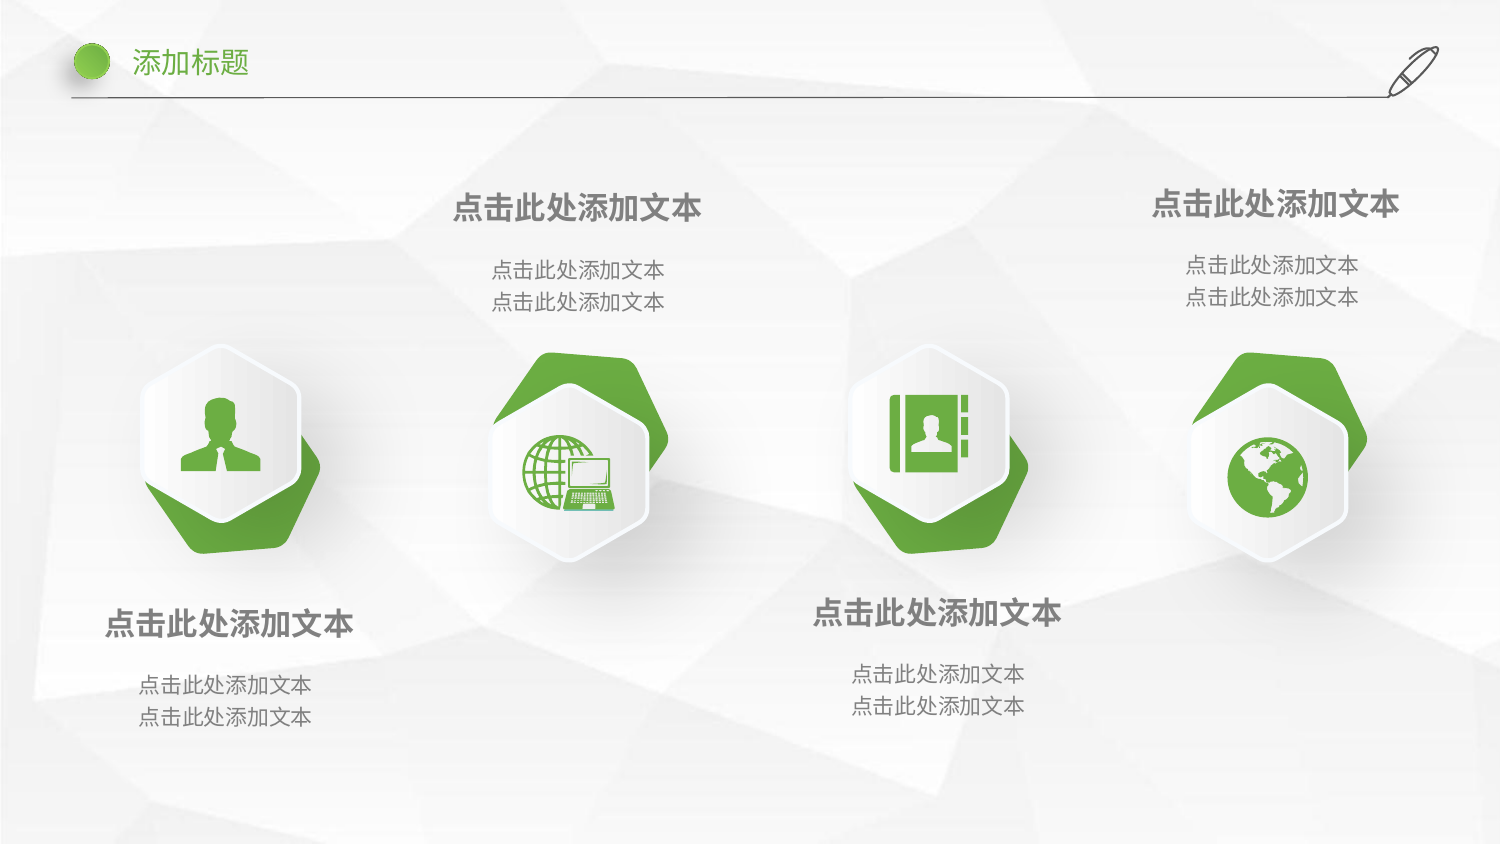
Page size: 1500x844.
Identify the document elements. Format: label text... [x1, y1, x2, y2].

text_box [1388, 47, 1439, 98]
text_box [850, 345, 1008, 521]
text_box 点击此处添加文本 [89, 596, 370, 649]
text_box 点击此处添加文本 [797, 585, 1078, 638]
text_box [648, 390, 654, 401]
text_box 点击此处添加文本 [437, 181, 718, 234]
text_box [142, 345, 300, 521]
text_box [1216, 351, 1345, 385]
text_box [1347, 390, 1353, 401]
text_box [490, 385, 648, 561]
picture [0, 0, 1500, 844]
text_box [518, 351, 646, 385]
text_box 点击此处添加文本 点击此处添加文本 [476, 244, 681, 323]
text_box 点击此处添加文本 [1136, 176, 1417, 229]
text_box 点击此处添加文本 点击此处添加文本 [123, 659, 328, 737]
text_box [74, 43, 110, 79]
text_box 点击此处添加文本 点击此处添加文本 [1170, 239, 1375, 318]
text_box 添加标题 [121, 38, 261, 85]
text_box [1189, 385, 1347, 561]
text_box 点击此处添加文本 点击此处添加文本 [836, 648, 1041, 727]
